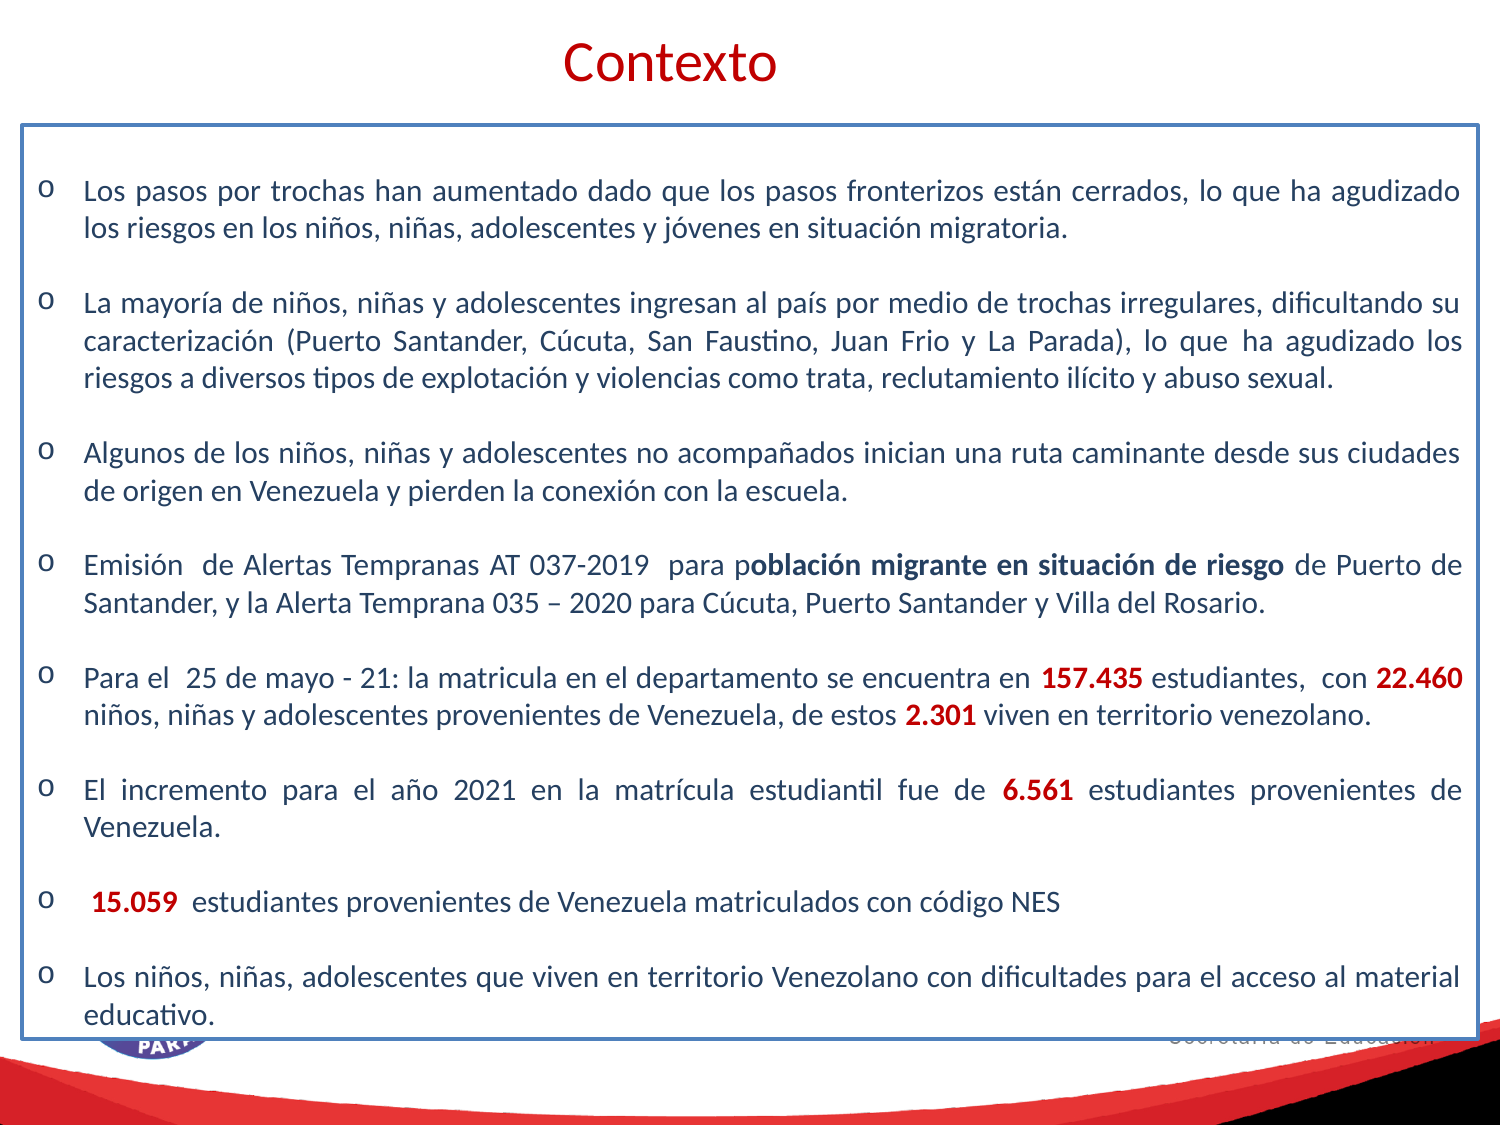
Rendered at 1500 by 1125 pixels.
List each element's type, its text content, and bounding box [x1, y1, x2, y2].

text_box Los pasos por trochas han aumentado dado que los pasos fronterizos están cerrados, lo que ha agudizado los riesgos en los niños, niñas, adolescentes y jóvenes en situación migratoria. La mayoría de niños, niñas y adolescentes ingresan al país por medio de trochas irregulares, dificultando su caracterización (Puerto Santander, Cúcuta, San Faustino, Juan Frio y La Parada), lo que ha agudizado los riesgos a diversos tipos de explotación y violencias como trata, reclutamiento ilícito y abuso sexual. Algunos de los niños, niñas y adolescentes no acompañados inician una ruta caminante desde sus ciudades de origen en Venezuela y pierden la conexión con la escuela. Emisión de Alertas Tempranas AT 037-2019 para población migrante en situación de riesgo de Puerto de Santander, y la Alerta Temprana 035 – 2020 para Cúcuta, Puerto Santander y Villa del Rosario. Para el 25 de mayo - 21: la matricula en el departamento se encuentra en 157.435 estudiantes, con 22.460 niños, niñas y adolescentes provenientes de Venezuela, de estos 2.301 viven en territorio venezolano. El incremento para el año 2021 en la matrícula estudiantil fue de 6.561 estudiantes provenientes de Venezuela. 15.059 estudiantes provenientes de Venezuela matriculados con código NES Los niños, niñas, adolescentes que viven en territorio Venezolano con dificultades para el acceso al material educativo. [20, 123, 1480, 874]
picture [0, 875, 1500, 1125]
text_box Contexto [549, 16, 1105, 101]
